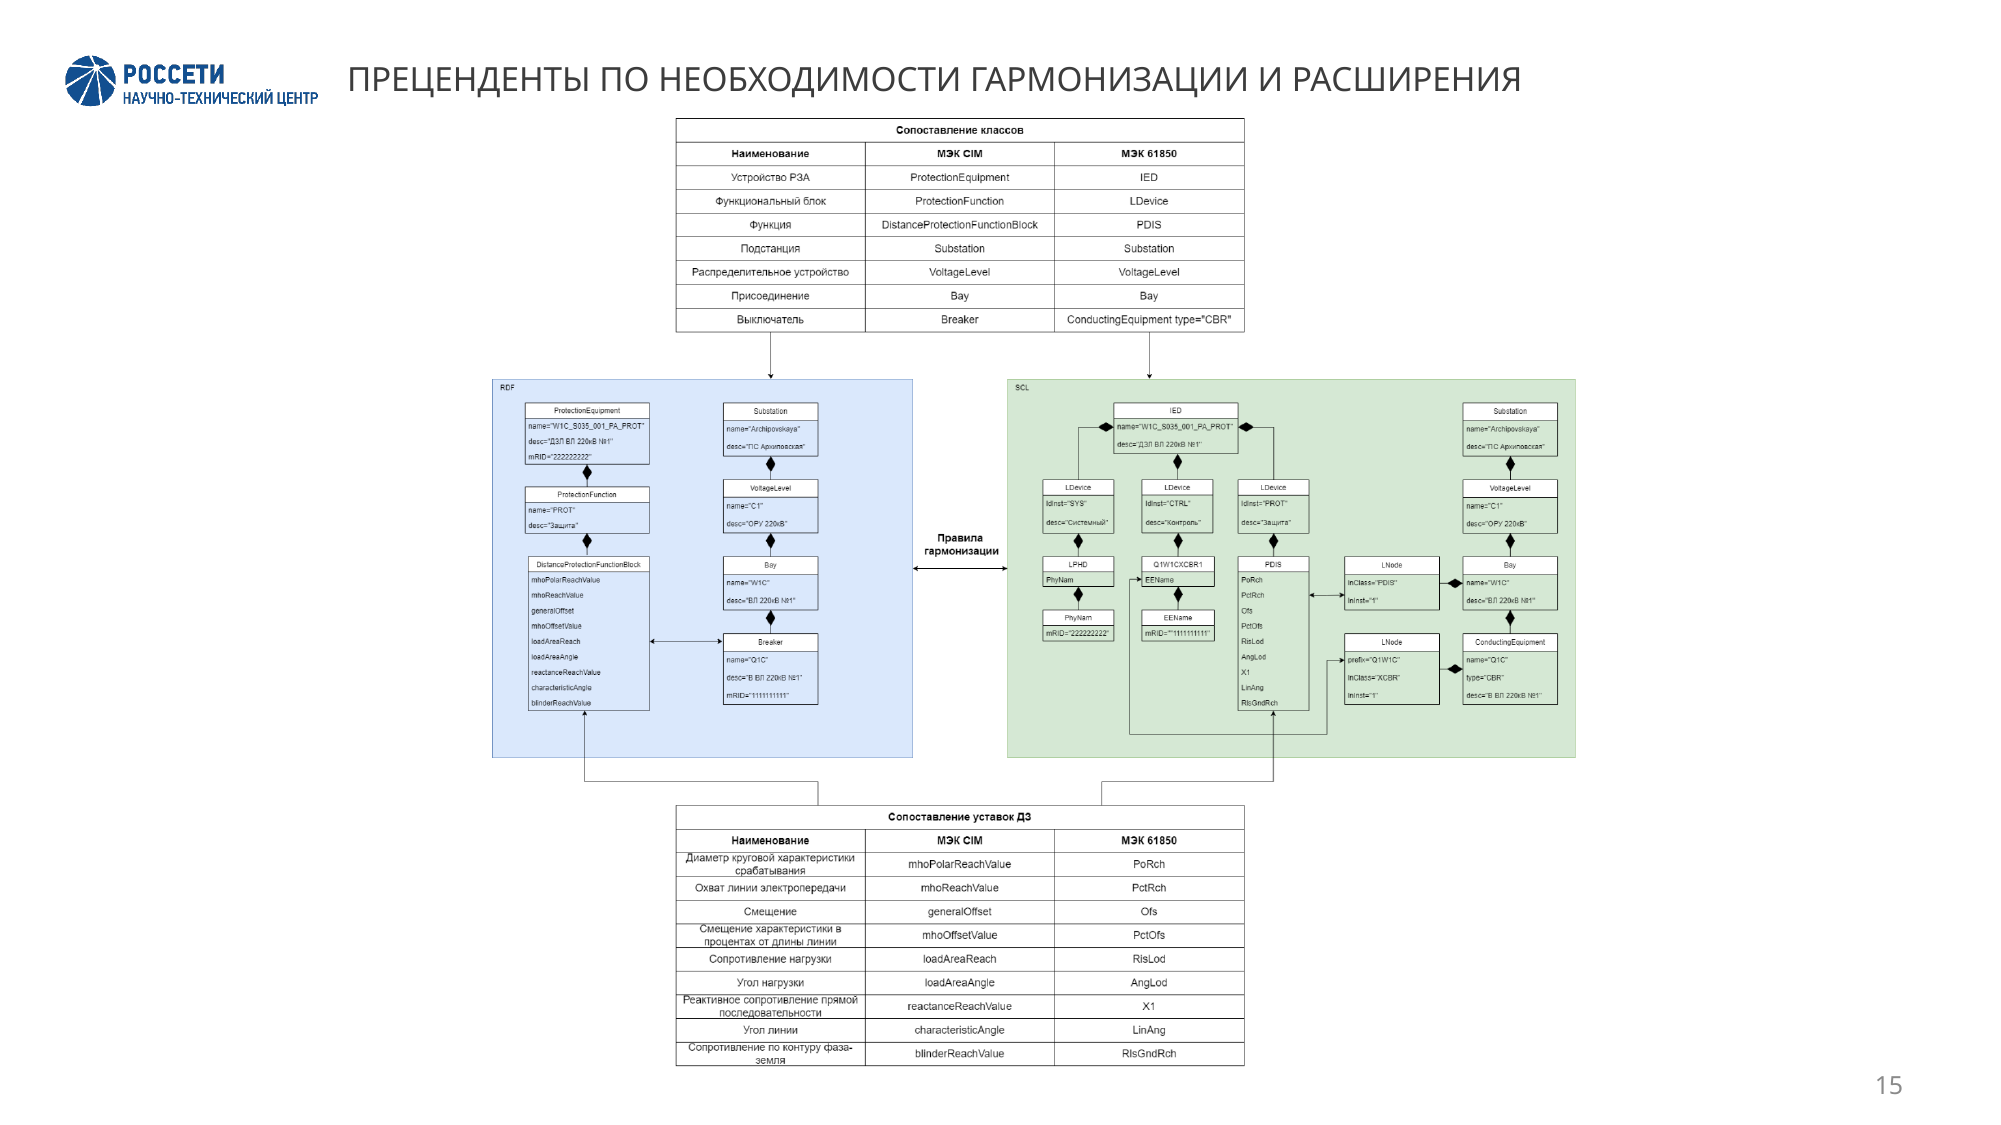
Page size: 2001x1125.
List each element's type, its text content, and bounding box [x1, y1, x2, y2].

picture [491, 118, 1576, 1067]
picture [55, 41, 325, 118]
title ПРЕЦЕНДЕНТЫ ПО НЕОБХОДИМОСТИ ГАРМОНИЗАЦИИ И РАСШИРЕНИЯ [347, 62, 1904, 133]
